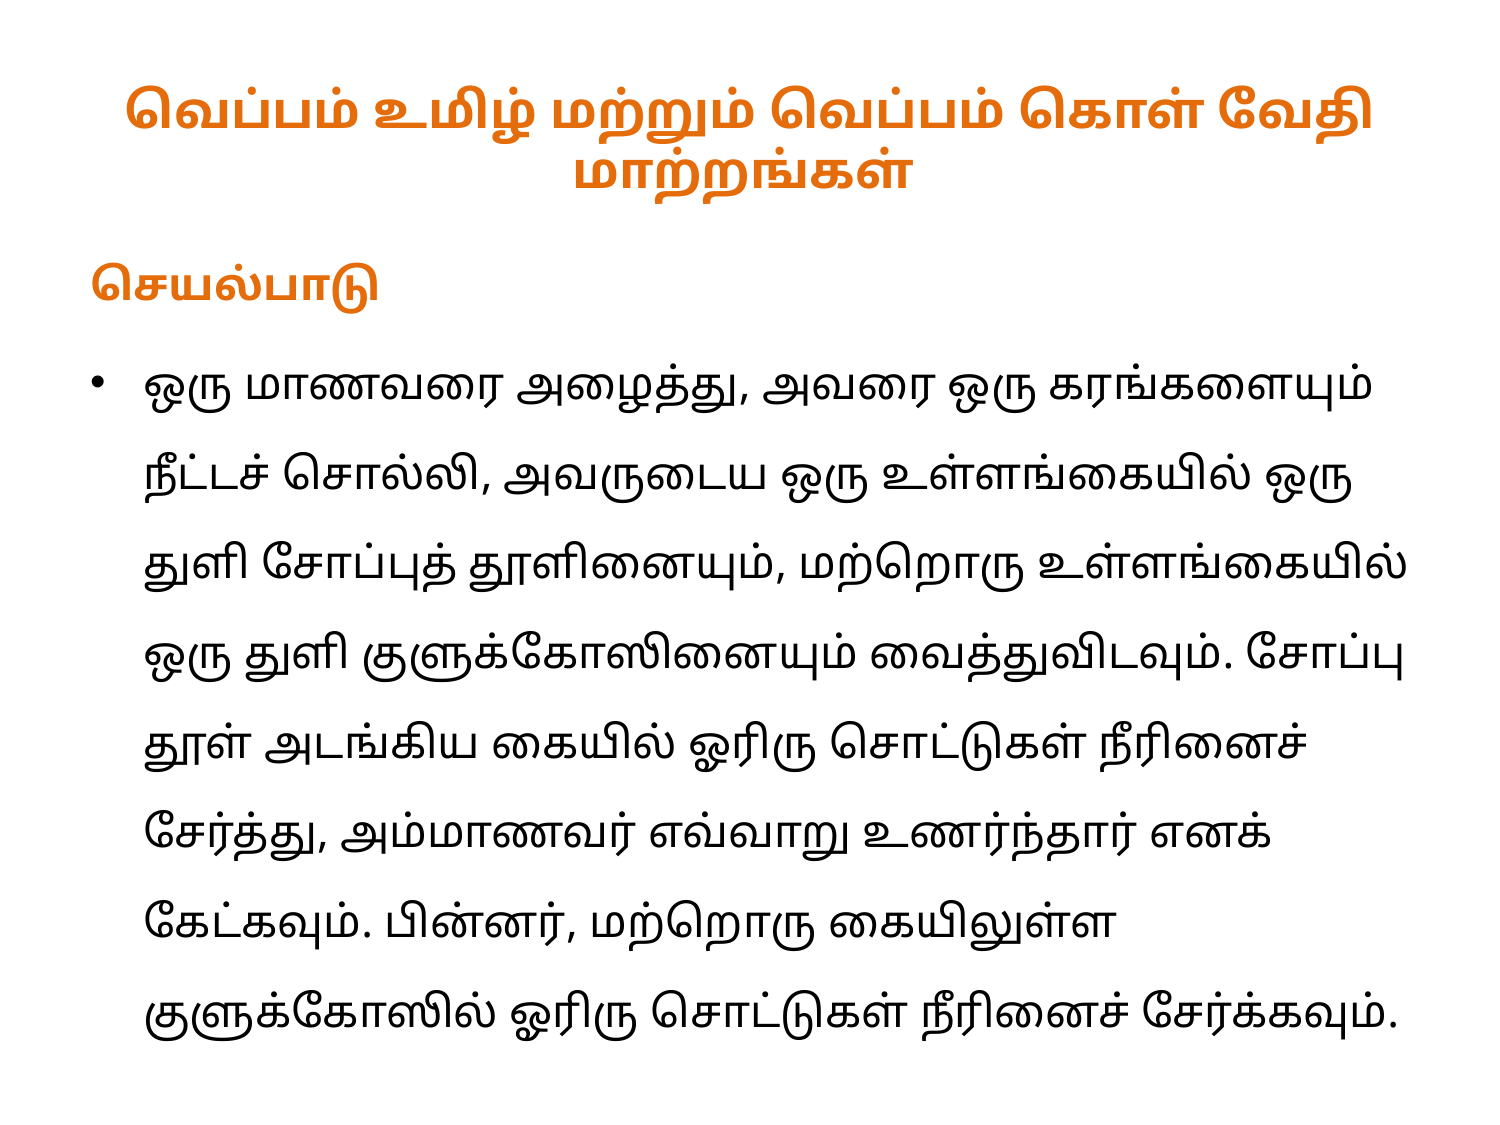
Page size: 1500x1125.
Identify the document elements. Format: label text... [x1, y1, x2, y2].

list செயல்பாடு ஒரு மாணவரை அழைத்து, அவரை ஒரு கரங்களையும் நீட்டச் சொல்லி, அவருடைய ஒரு உள்ளங்கையில் ஒரு துளி சோப்புத் தூளினையும், மற்றொரு உள்ளங்கையில் ஒரு துளி குளுக்கோஸினையும் வைத்துவிடவும். சோப்பு தூள் அடங்கிய கையில் ஓரிரு சொட்டுகள் நீரினைச் சேர்த்து, அம்மாணவர் எவ்வாறு உணர்ந்தார் எனக் கேட்கவும். பின்னர், மற்றொரு கையிலுள்ள குளுக்கோஸில் ஓரிரு சொட்டுகள் நீரினைச் சேர்க்கவும். [75, 212, 1425, 1063]
title வெப்பம் உமிழ் மற்றும் வெப்பம் கொள் வேதி மாற்றங்கள் [75, 45, 1425, 212]
